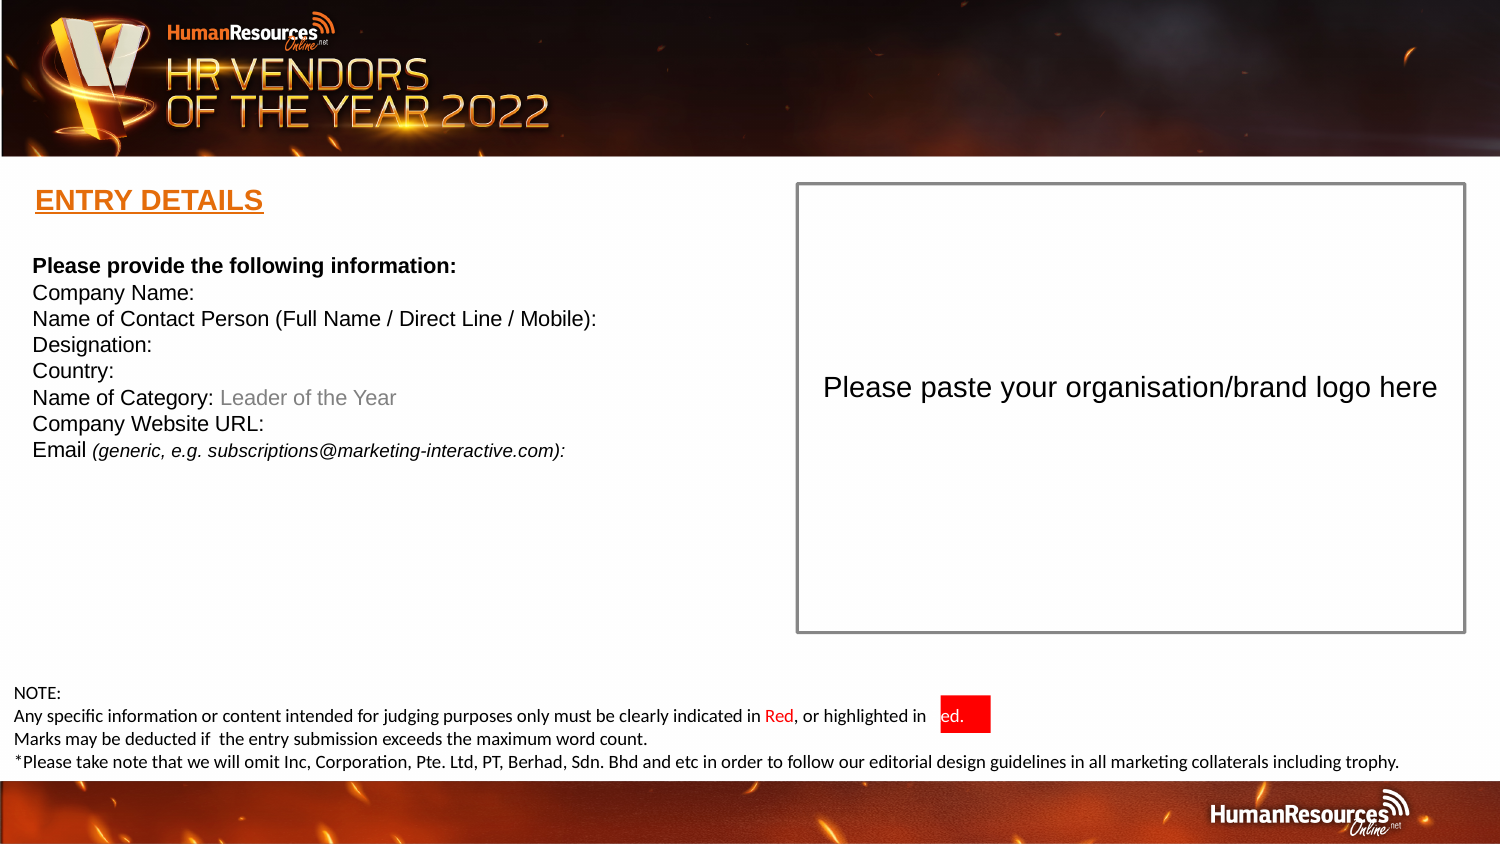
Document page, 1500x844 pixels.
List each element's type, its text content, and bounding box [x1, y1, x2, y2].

text_box ENTRY DETAILS [20, 173, 833, 224]
text_box Please paste your organisation/brand logo here [797, 183, 1465, 633]
text_box NOTE: Any specific information or content intended for judging purposes only must be clearly indicated in Red, or highlighted in Red. Marks may be deducted if the entry submission exceeds the maximum word count. *Please take note that we will omit Inc, Corporation, Pte. Ltd, PT, Berhad, Sdn. Bhd and etc in order to follow our editorial design guidelines in all marketing collaterals including trophy. [0, 673, 1461, 780]
picture [0, 0, 1500, 844]
text_box Please provide the following information: Company Name: Name of Contact Person (Full Name / Direct Line / Mobile): Designation: Country: Name of Category: Leader of the Year Company Website URL: Email (generic, e.g. subscriptions@marketing-interactive.com): [17, 244, 739, 470]
